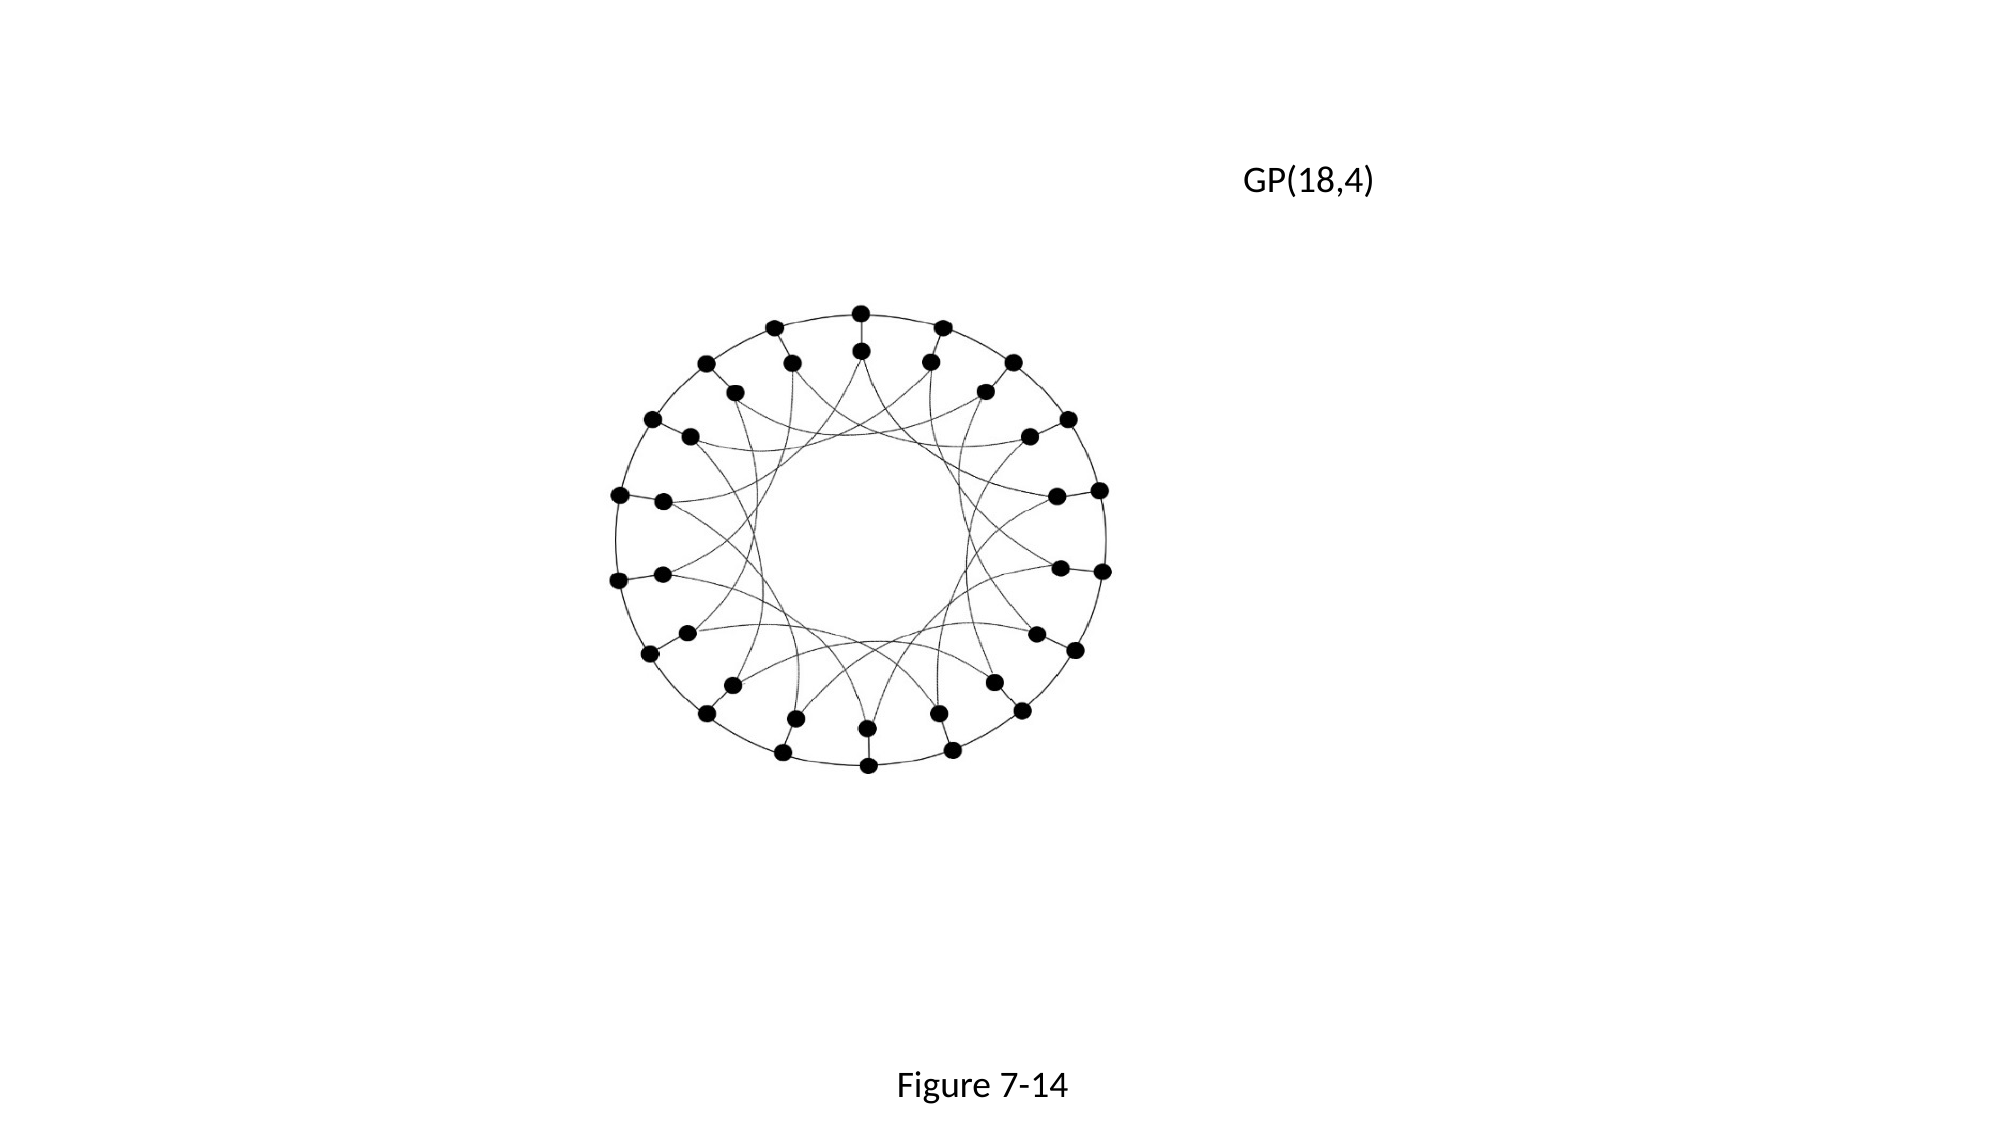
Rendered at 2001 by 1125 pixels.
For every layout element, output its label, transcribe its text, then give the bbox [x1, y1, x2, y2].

text_box Figure 7-14 [882, 1052, 1084, 1113]
text_box GP(18,4) [1228, 147, 1627, 208]
picture [552, 259, 1165, 824]
